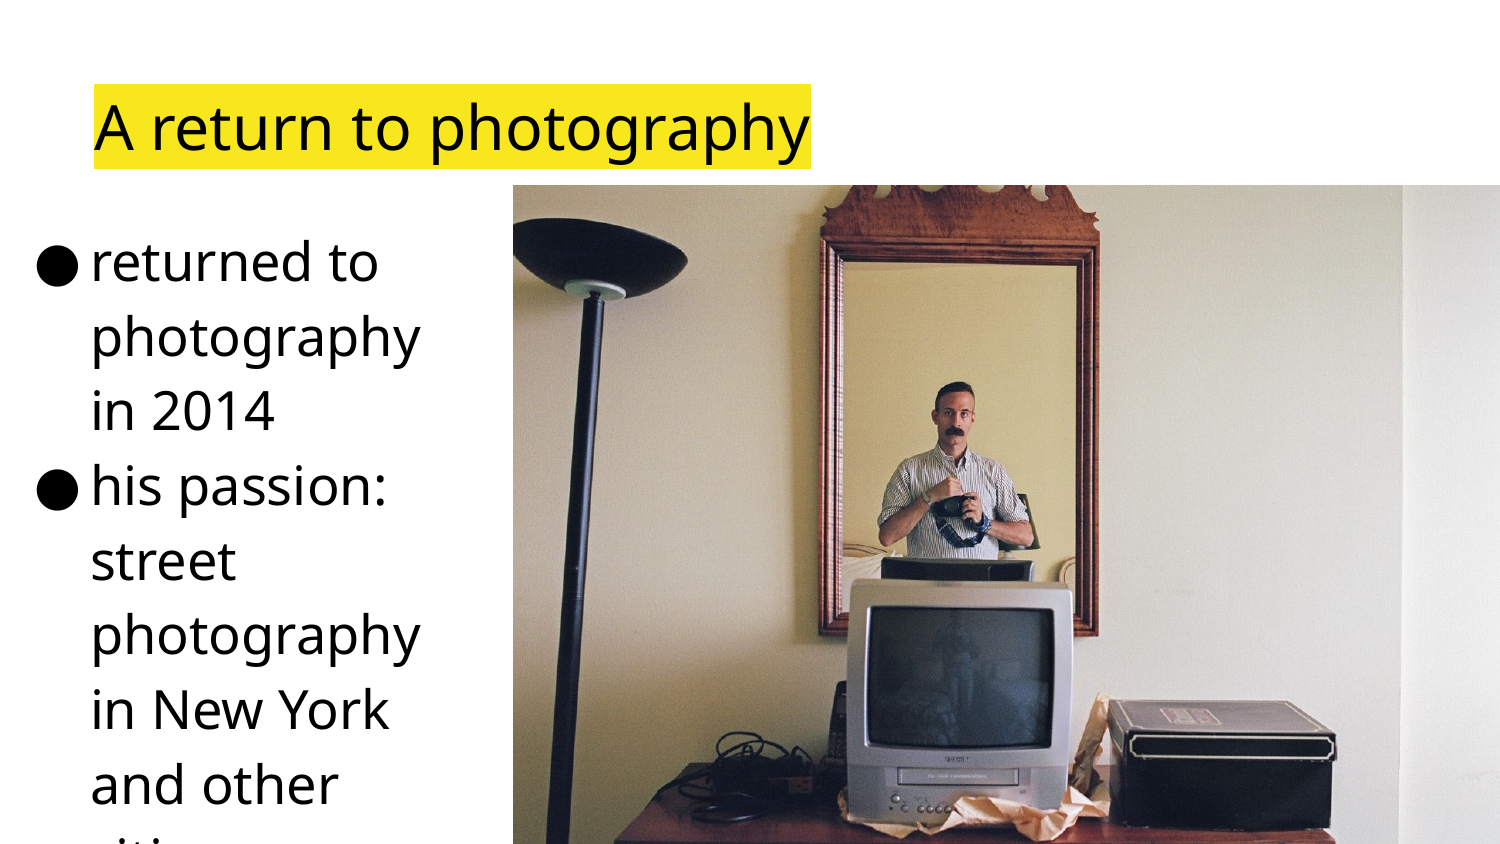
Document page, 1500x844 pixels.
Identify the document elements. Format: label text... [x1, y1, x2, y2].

title A return to photography [79, 72, 1449, 167]
picture [512, 185, 1500, 844]
list returned to photography in 2014 his passion: street photography in New York and other cities [0, 202, 489, 750]
